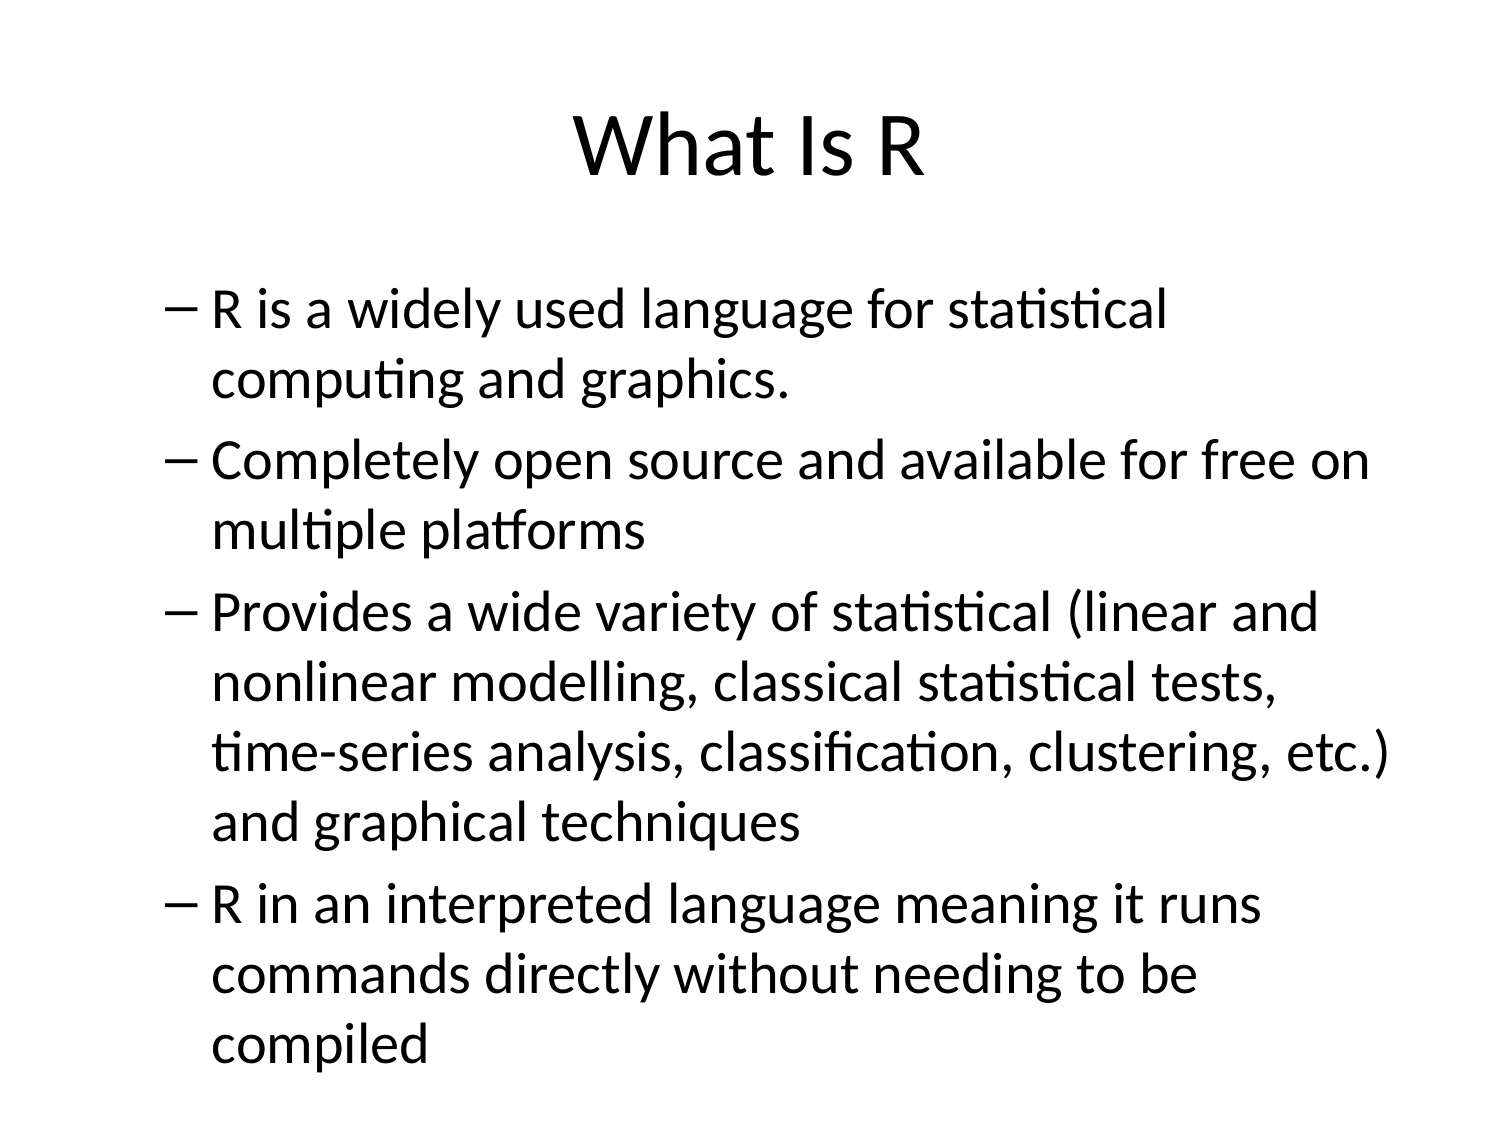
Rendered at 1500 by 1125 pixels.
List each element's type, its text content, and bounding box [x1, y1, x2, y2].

title What Is R [75, 45, 1425, 233]
list R is a widely used language for statistical computing and graphics. Completely open source and available for free on multiple platforms Provides a wide variety of statistical (linear and nonlinear modelling, classical statistical tests, time-series analysis, classification, clustering, etc.) and graphical techniques R in an interpreted language meaning it runs commands directly without needing to be compiled [75, 262, 1425, 1005]
